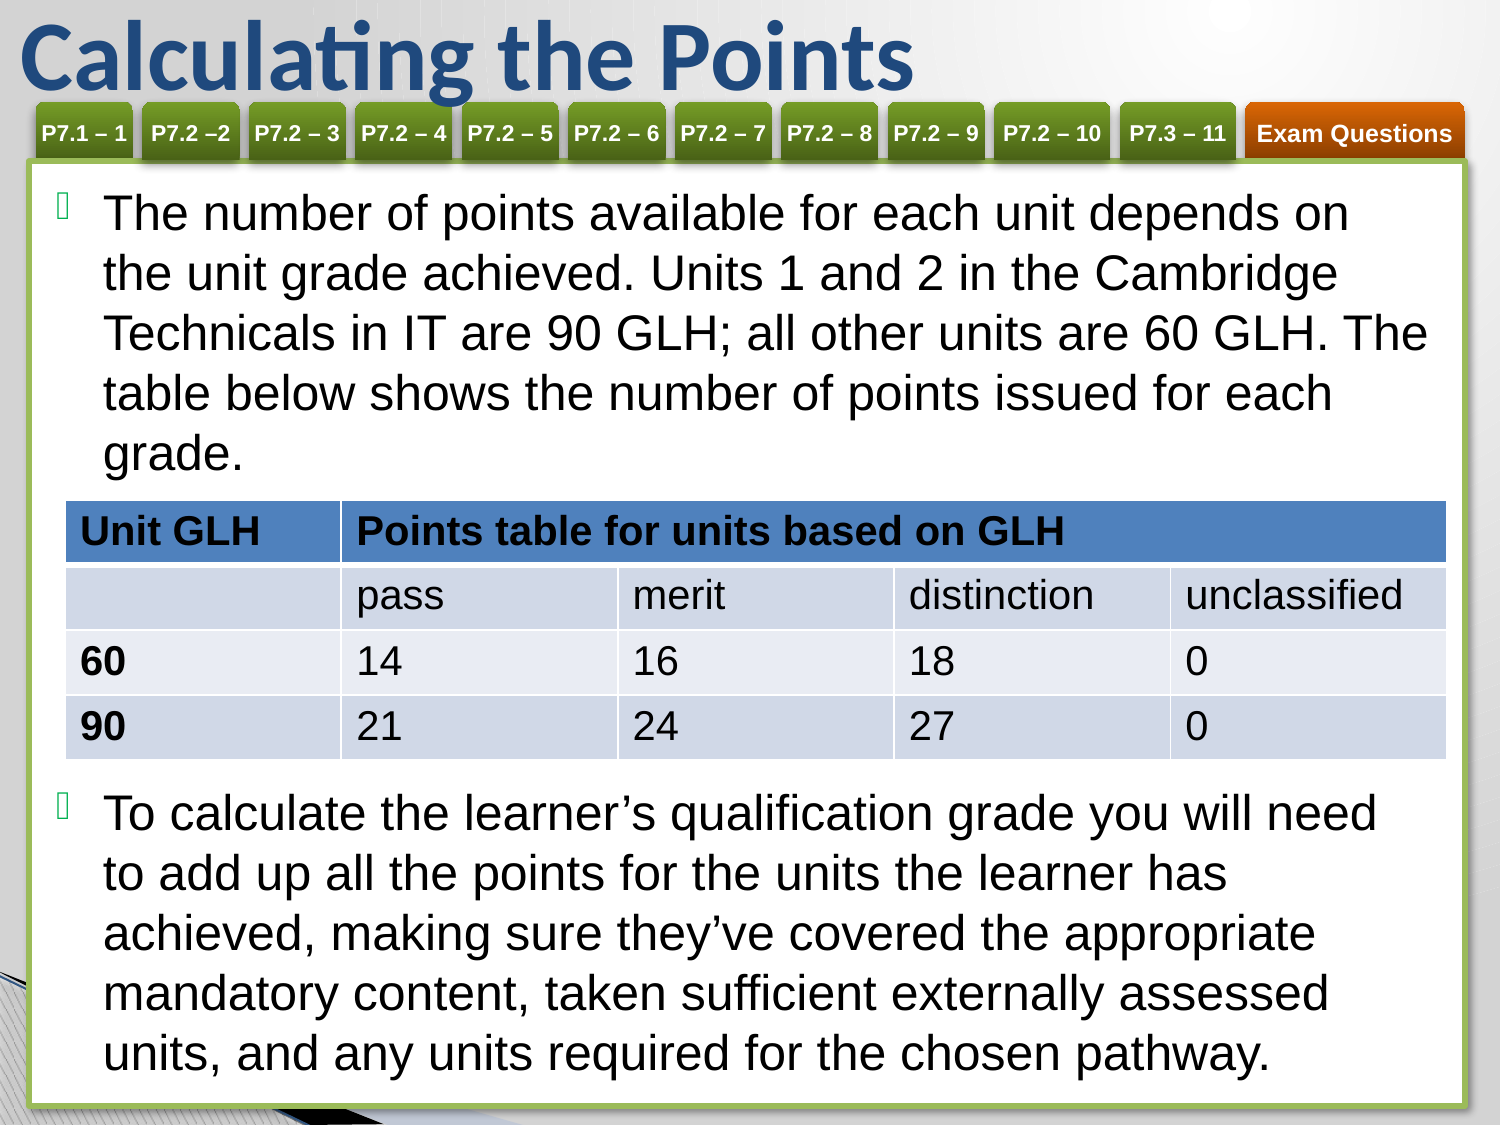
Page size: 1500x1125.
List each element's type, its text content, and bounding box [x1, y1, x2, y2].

table_cell 16 [619, 631, 893, 694]
table_cell 0 [1171, 631, 1446, 694]
table_cell 27 [895, 696, 1170, 759]
table_cell distinction [895, 568, 1170, 629]
text_box e [551, 0, 603, 5]
table_cell [66, 568, 340, 629]
table_cell merit [619, 568, 893, 629]
table_header Points table for units based on GLH [342, 501, 1446, 562]
table_cell 0 [1171, 696, 1446, 759]
table_cell 60 [66, 631, 340, 694]
table_cell 14 [342, 631, 617, 694]
table_cell unclassified [1171, 568, 1446, 629]
table_header Unit GLH [66, 501, 340, 562]
text_box The number of points available for each unit depends on the unit grade achieved. Units 1 and 2 in the Cambridge Technicals in IT are 90 GLH; all other units are 60 GLH. The table below shows the number of points issued for each grade. To calculate the learner’s qualification grade you will need to add up all the points for the units the learner has achieved, making sure they’ve covered the appropriate mandatory content, taken sufficient externally assessed units, and any units required for the chosen pathway. [41, 172, 1447, 1088]
title Calculating the Points [5, 0, 1270, 102]
table_cell pass [342, 568, 617, 629]
table_cell 21 [342, 696, 617, 759]
table_cell 18 [895, 631, 1170, 694]
table_cell 90 [66, 696, 340, 759]
picture [281, 1114, 303, 1125]
table_cell 24 [619, 696, 893, 759]
